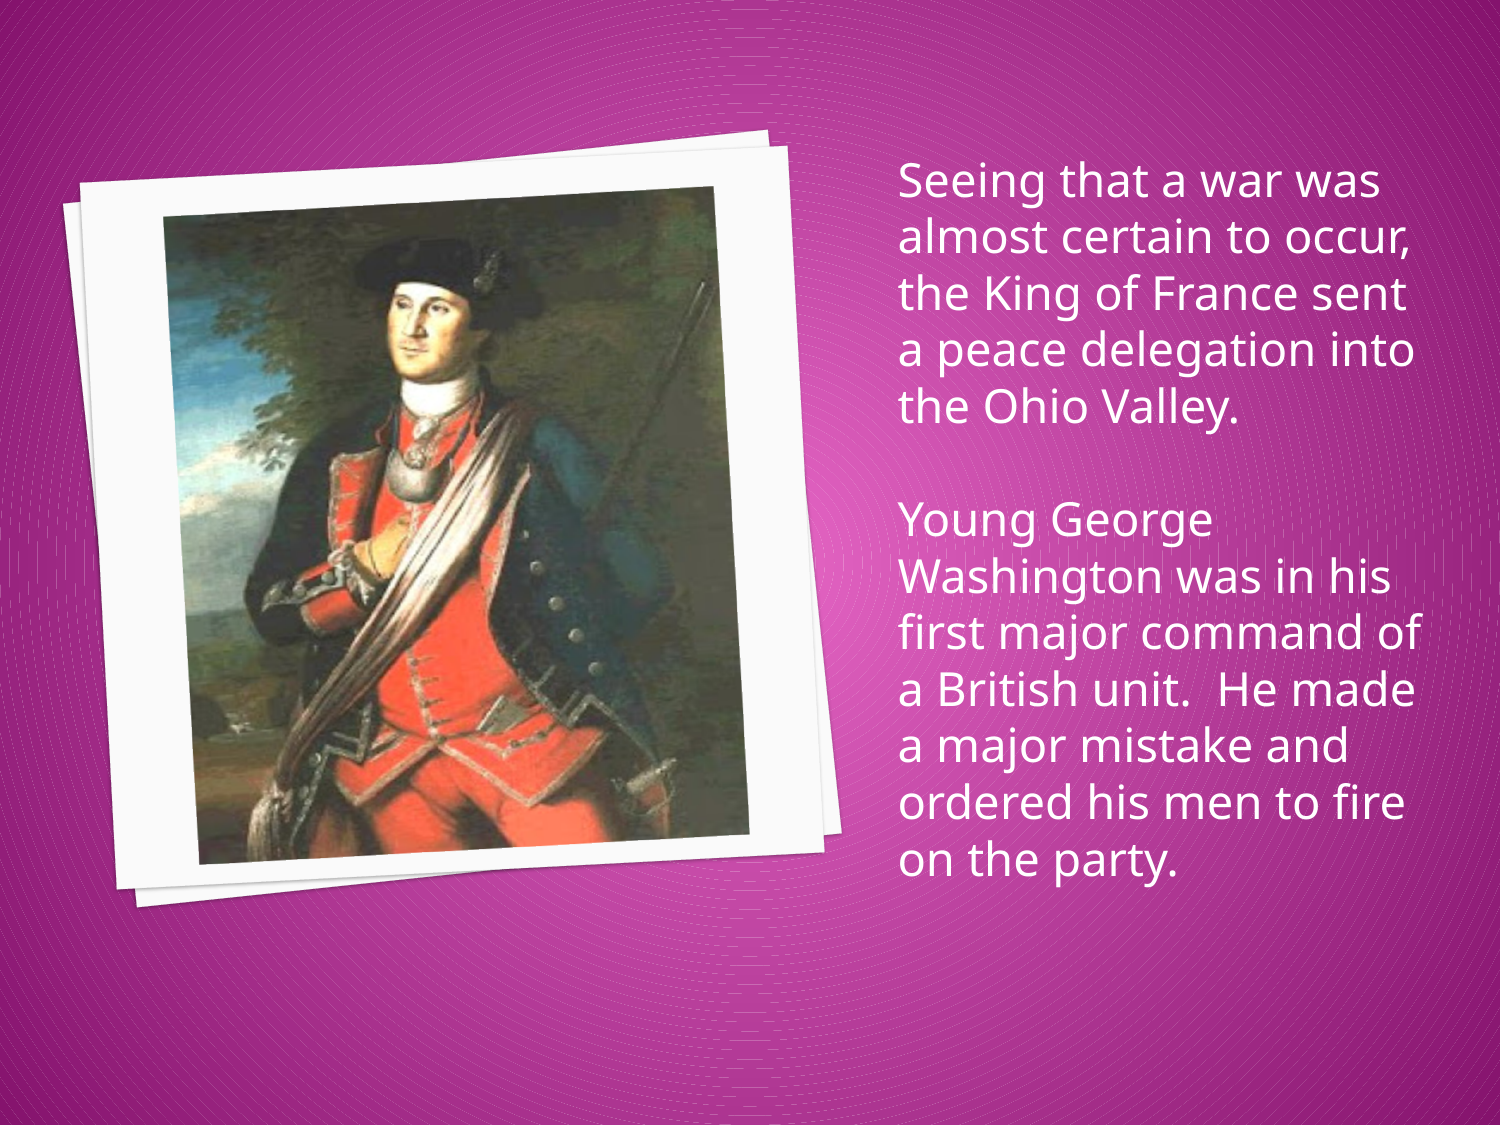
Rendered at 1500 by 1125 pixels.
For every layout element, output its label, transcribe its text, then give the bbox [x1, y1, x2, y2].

picture [179, 199, 733, 850]
picture [736, 609, 749, 834]
list Seeing that a war was almost certain to occur, the King of France sent a peace delegation into the Ohio Valley. Young George Washington was in his first major command of a British unit. He made a major mistake and ordered his men to fire on the party. [884, 149, 1447, 900]
picture [164, 217, 174, 390]
picture [527, 187, 713, 198]
picture [200, 858, 303, 864]
